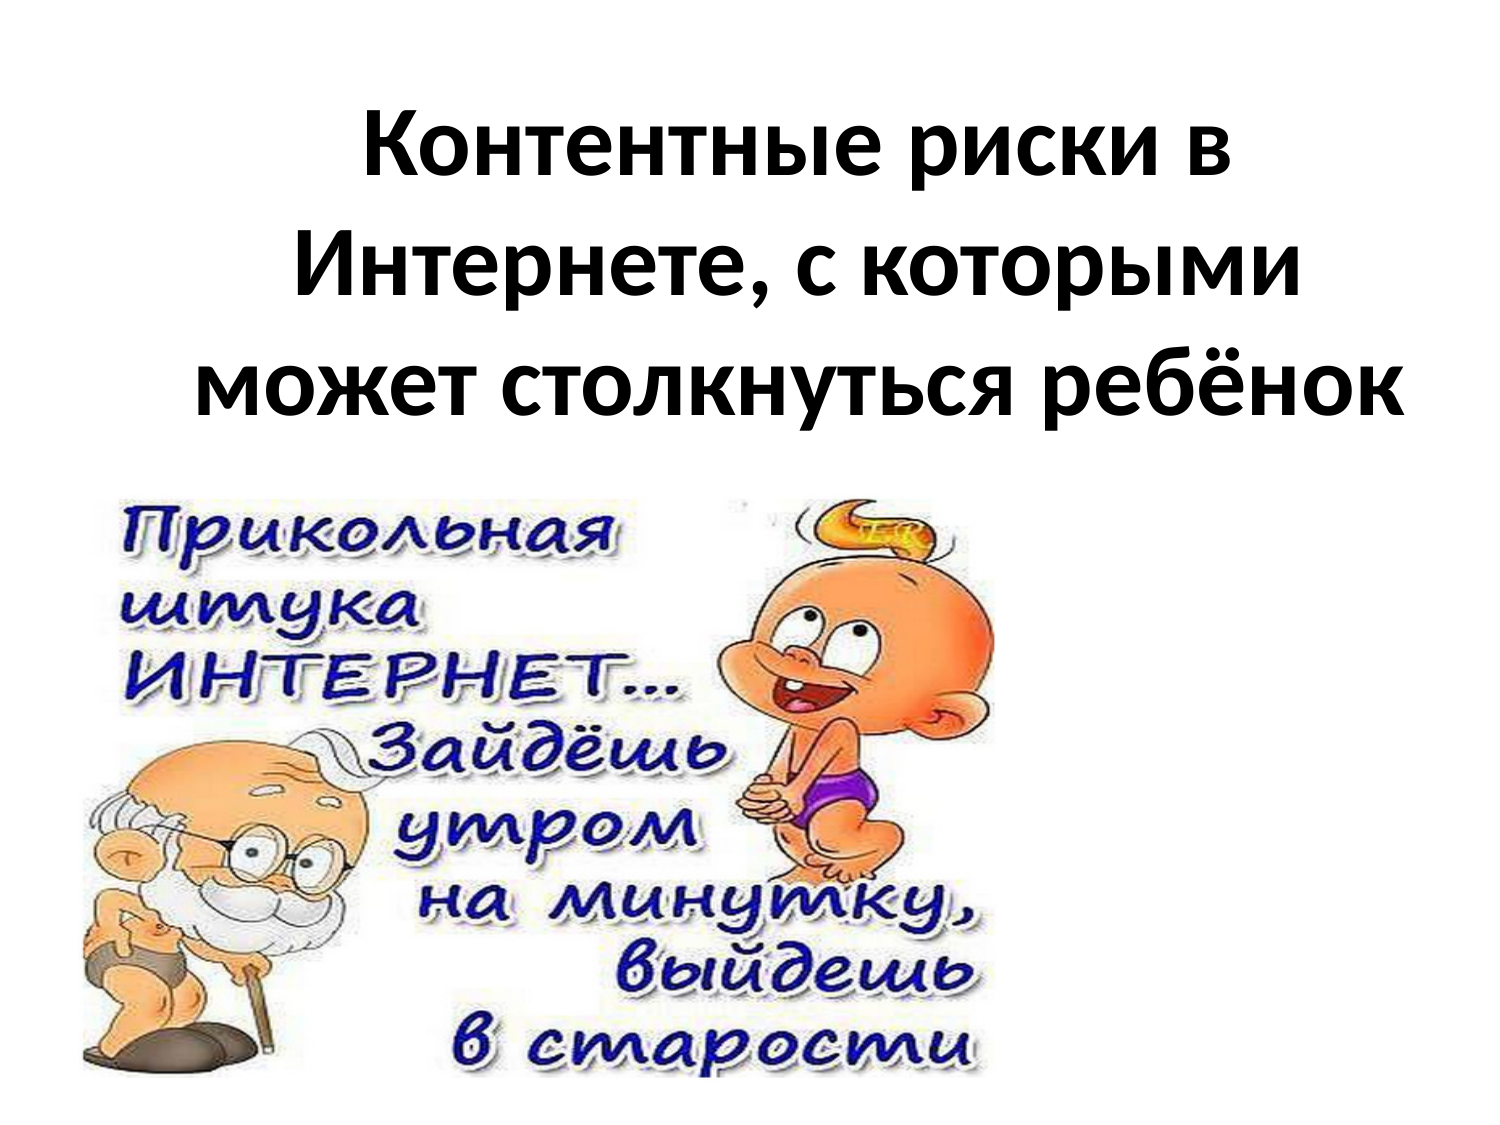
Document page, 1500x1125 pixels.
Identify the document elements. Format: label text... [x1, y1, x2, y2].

title Контентные риски в Интернете, с которыми может столкнуться ребёнок [123, 78, 1474, 433]
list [52, 479, 1022, 1088]
